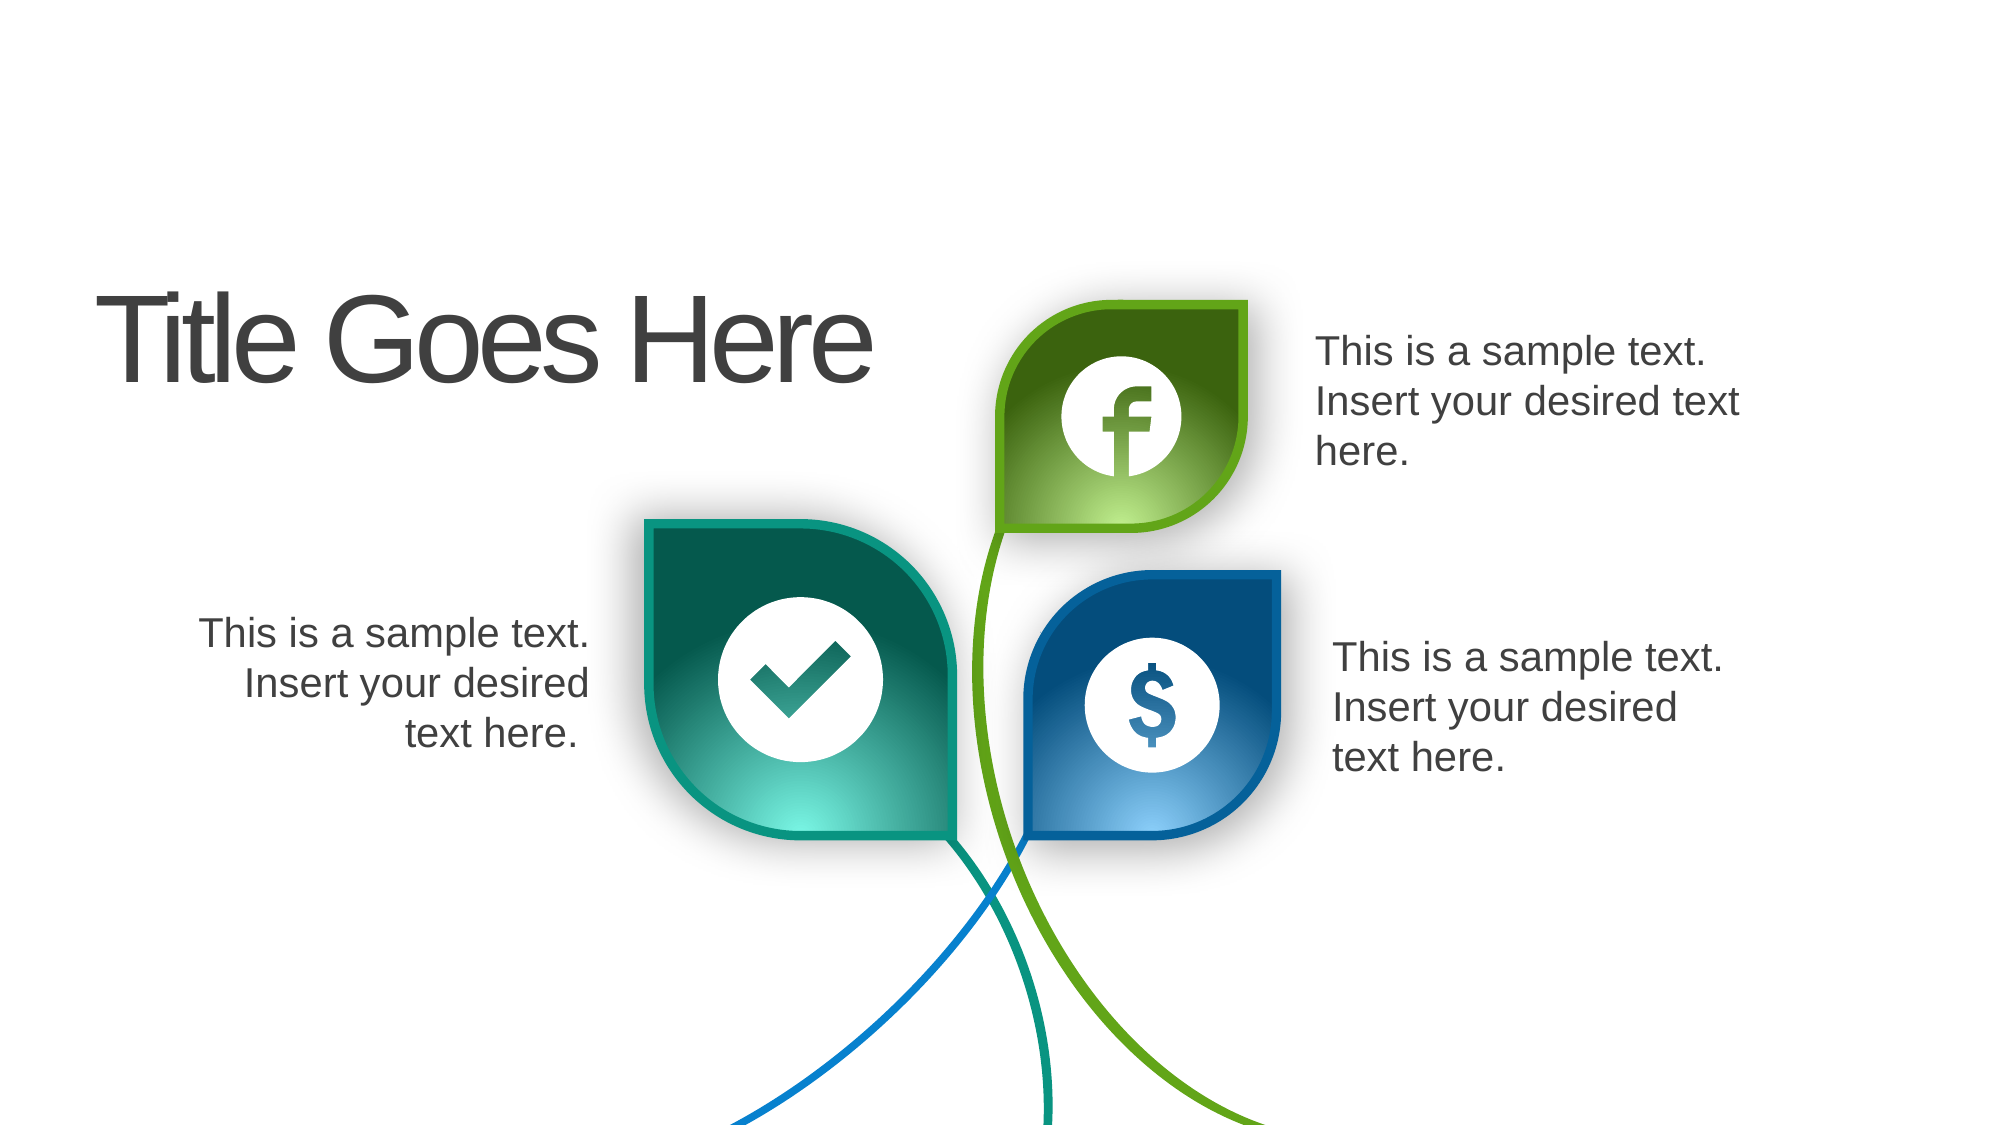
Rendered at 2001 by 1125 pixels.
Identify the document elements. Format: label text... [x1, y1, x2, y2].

text_box Title Goes Here [79, 267, 903, 399]
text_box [180, 304, 1820, 1125]
